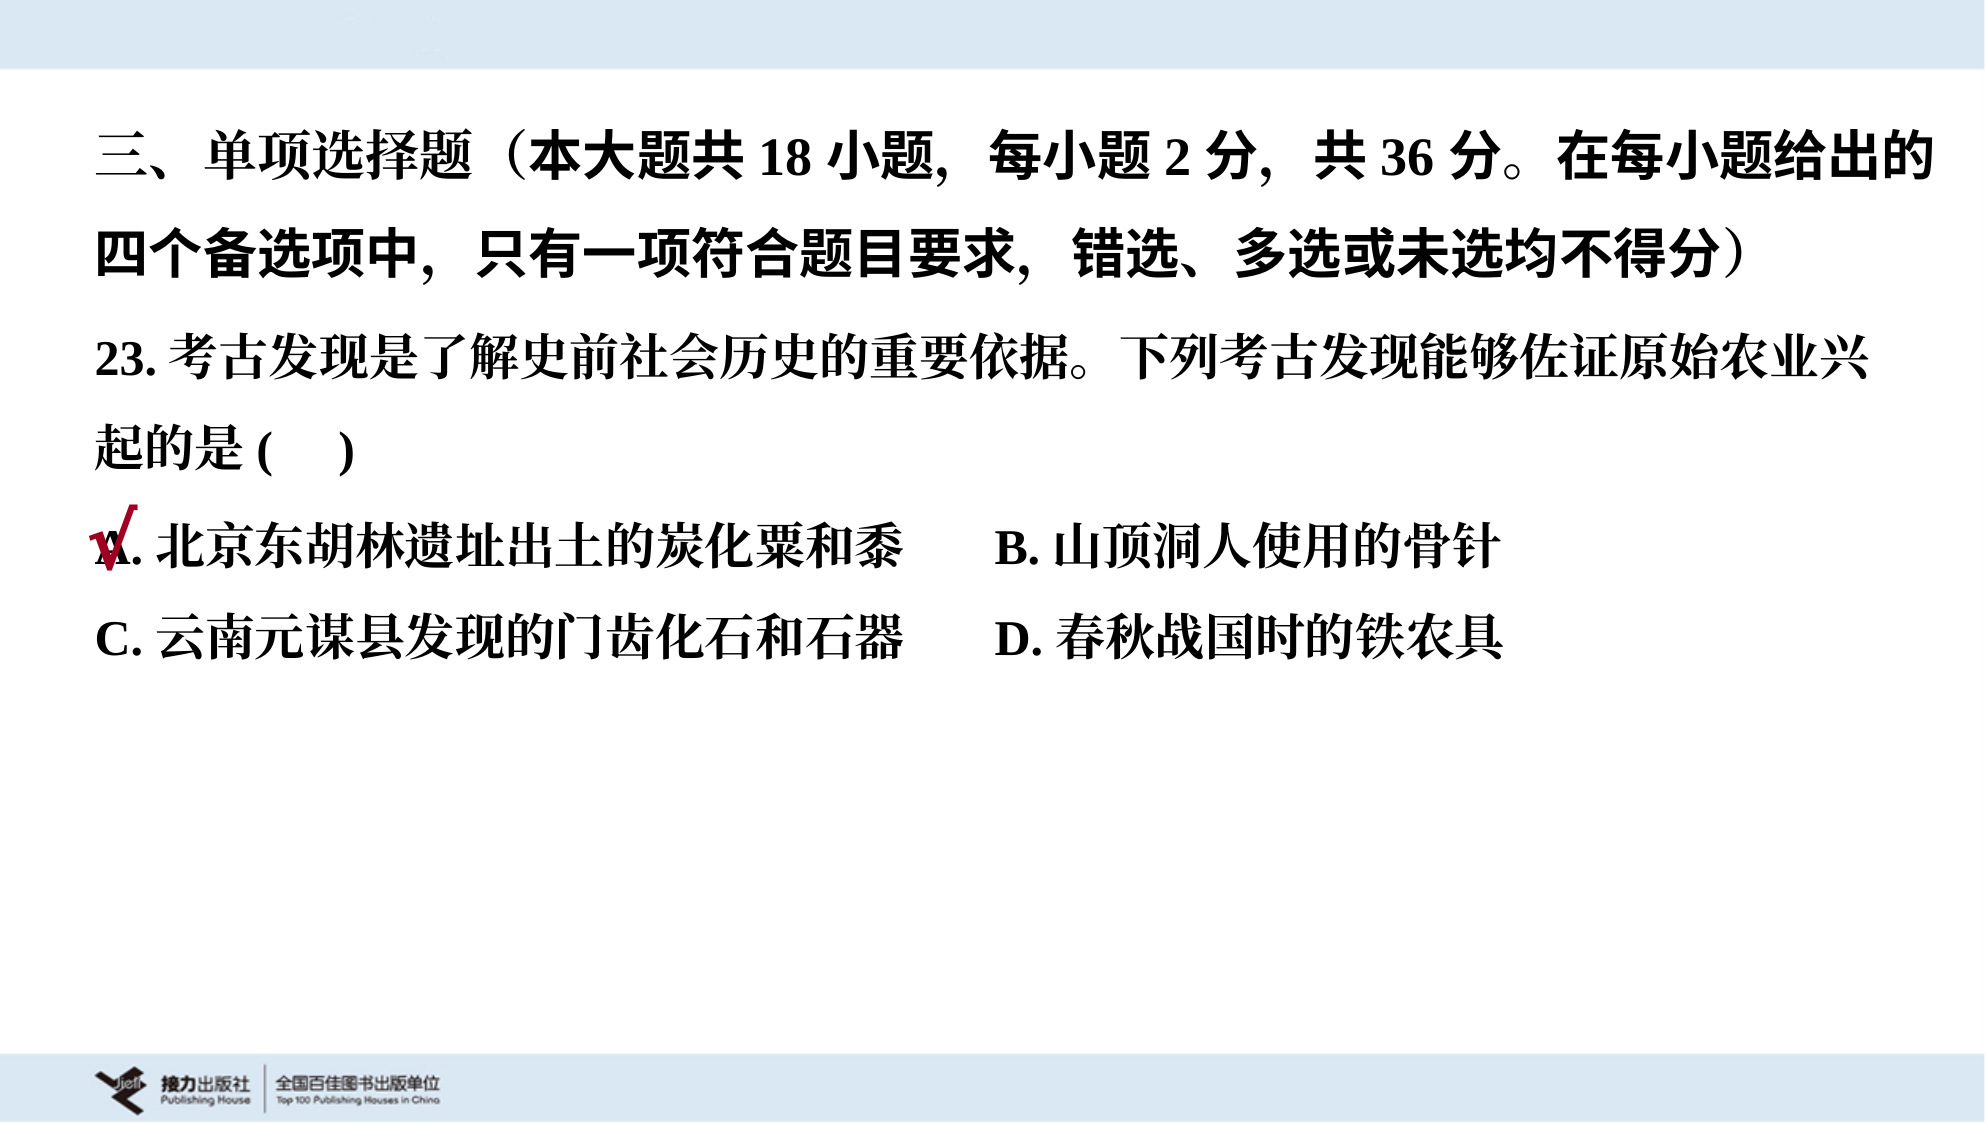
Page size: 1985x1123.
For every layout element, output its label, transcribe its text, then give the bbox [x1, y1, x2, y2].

picture [0, 0, 1985, 1122]
text_box 三、单项选择题（本大题共18小题，每小题2分，共36分。在每小题给出的 四个备选项中，只有一项符合题目要求，错选、多选或未选均不得分） [94, 88, 1892, 293]
text_box √ [86, 492, 139, 585]
text_box 23.考古发现是了解史前社会历史的重要依据。下列考古发现能够佐证原始农业兴 起的是( ) [94, 293, 1892, 477]
text_box A.北京东胡林遗址出土的炭化粟和黍 B.山顶洞人使用的骨针 C.云南元谋县发现的门齿化石和石器 D.春秋战国时的铁农具 [94, 482, 1892, 666]
